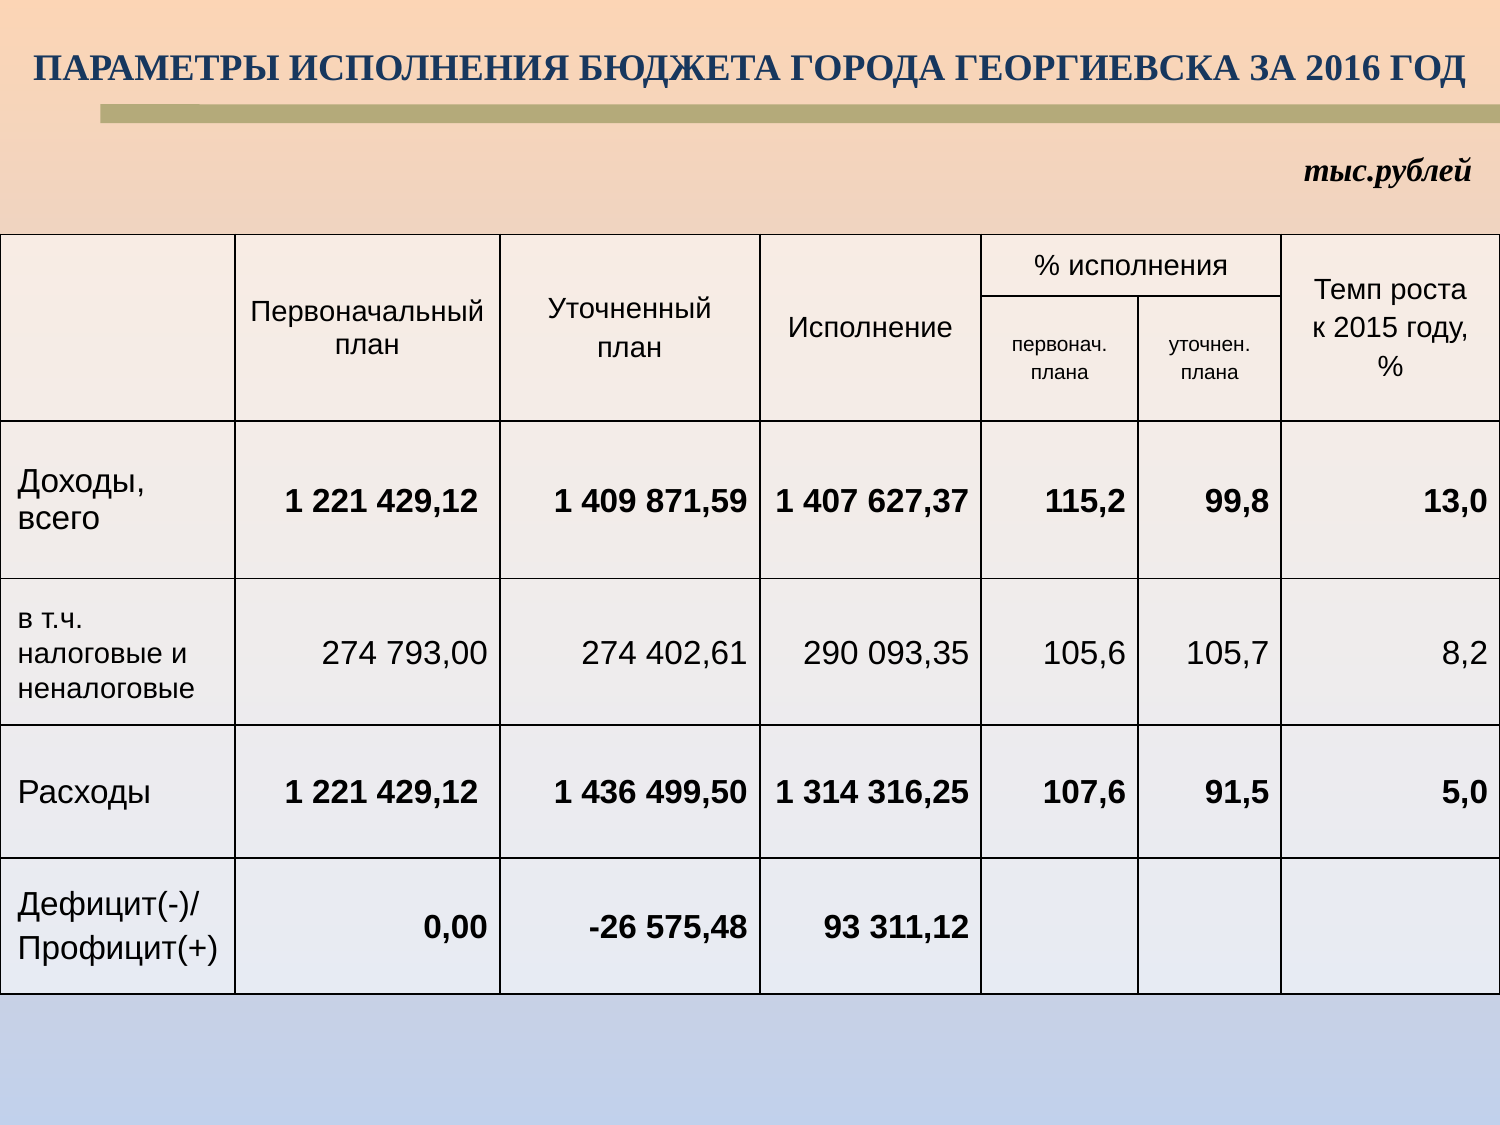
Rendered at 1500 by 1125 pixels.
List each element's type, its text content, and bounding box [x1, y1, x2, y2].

table_header Первоначальный план [236, 235, 499, 420]
table_cell 91,5 [1139, 726, 1280, 857]
table_cell 1 314 316,25 [761, 726, 980, 857]
table_cell 5,0 [1282, 726, 1499, 857]
table_cell Дефицит(-)/ Профицит(+) [1, 859, 234, 993]
table_cell [982, 859, 1137, 993]
table_cell 8,2 [1282, 579, 1499, 724]
table_cell 13,0 [1282, 422, 1499, 578]
table_header Исполнение [761, 235, 980, 420]
table_header Уточненный план [501, 235, 759, 420]
table_header Темп роста к 2015 году, % [1282, 235, 1499, 420]
table_cell -26 575,48 [501, 859, 759, 993]
table_cell 115,2 [982, 422, 1137, 578]
table_cell 105,7 [1139, 579, 1280, 724]
table_cell 93 311,12 [761, 859, 980, 993]
table_cell 0,00 [236, 859, 499, 993]
text_box тыс.рублей [1288, 140, 1500, 196]
table_cell Расходы [1, 726, 234, 857]
table_cell 290 093,35 [761, 579, 980, 724]
table_header % исполнения [982, 235, 1280, 295]
text_box ПАРАМЕТРЫ ИСПОЛНЕНИЯ БЮДЖЕТА ГОРОДА ГЕОРГИЕВСКА ЗА 2016 ГОД [0, 35, 1500, 95]
table_cell 1 221 429,12 [236, 422, 499, 578]
table_cell 274 793,00 [236, 579, 499, 724]
table_cell первонач. плана [982, 297, 1137, 420]
table_cell 1 407 627,37 [761, 422, 980, 578]
table_header [1, 235, 234, 420]
table_cell Доходы, всего [1, 422, 234, 578]
table_cell 107,6 [982, 726, 1137, 857]
table_cell [1139, 859, 1280, 993]
table_cell в т.ч. налоговые и неналоговые [1, 579, 234, 724]
table_cell [1282, 859, 1499, 993]
table_cell 105,6 [982, 579, 1137, 724]
table_cell 1 221 429,12 [236, 726, 499, 857]
table_cell 274 402,61 [501, 579, 759, 724]
table_cell 99,8 [1139, 422, 1280, 578]
table_cell 1 436 499,50 [501, 726, 759, 857]
table_cell 1 409 871,59 [501, 422, 759, 578]
table_cell уточнен. плана [1139, 297, 1280, 420]
